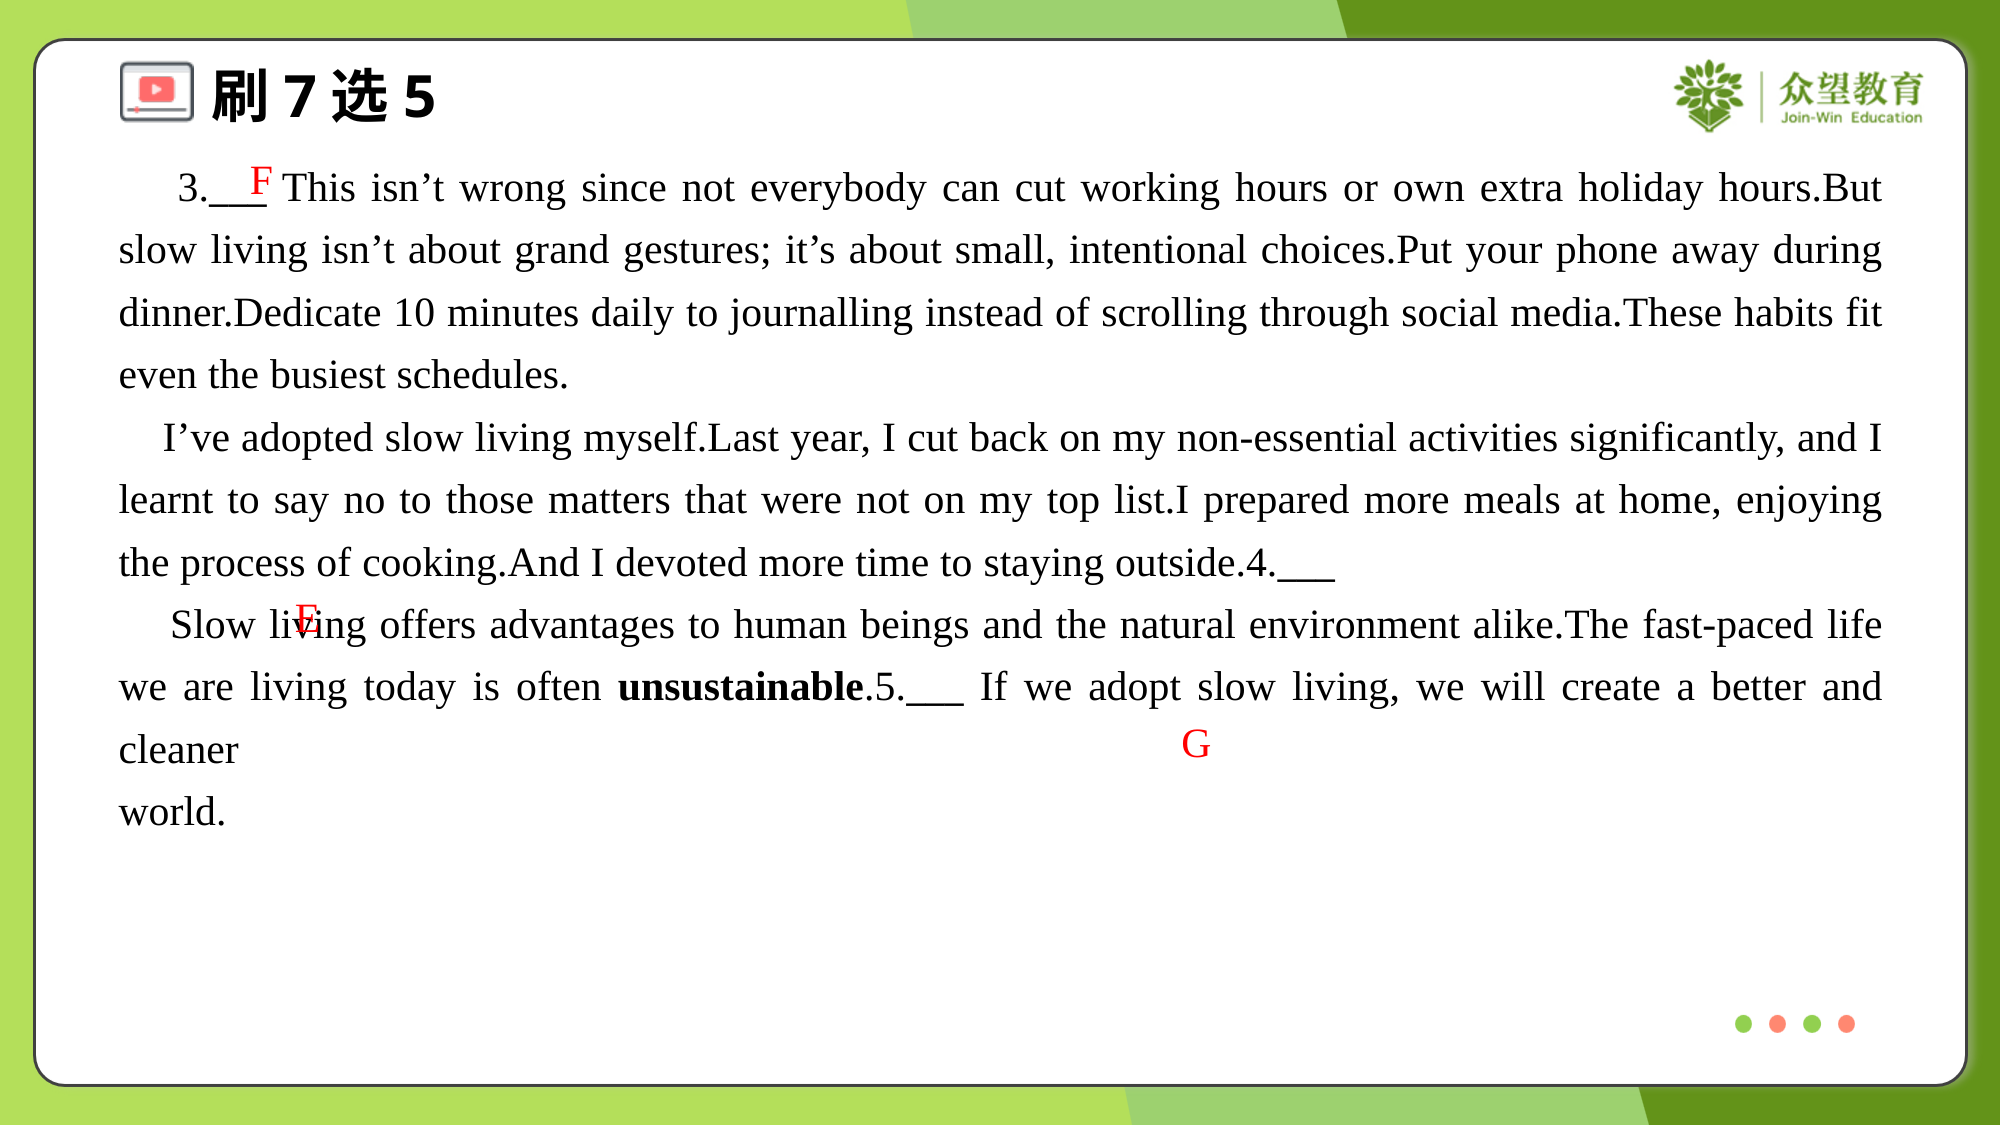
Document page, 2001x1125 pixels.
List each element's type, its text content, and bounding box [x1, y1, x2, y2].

text_box E [290, 578, 325, 636]
text_box 3.___ This isn’t wrong since not everybody can cut working hours or own extra holiday hours.But slow living isn’t about grand gestures; it’s about small, intentional choices.Put your phone away during dinner.Dedicate 10 minutes daily to journalling instead of scrolling through social media.These habits fit even the busiest schedules. I’ve adopted slow living myself.Last year, I cut back on my non-essential activities significantly, and I learnt to say no to those matters that were not on my top list.I prepared more meals at home, enjoying the process of cooking.And I devoted more time to staying outside.4.___ Slow living offers advantages to human beings and the natural environment alike.The fast-paced life we are living today is often unsustainable.5.___ If we adopt slow living, we will create a better and cleaner world.#5 [118, 146, 1883, 829]
text_box F [245, 140, 278, 199]
picture [0, 0, 2000, 1125]
text_box G [1176, 703, 1217, 761]
